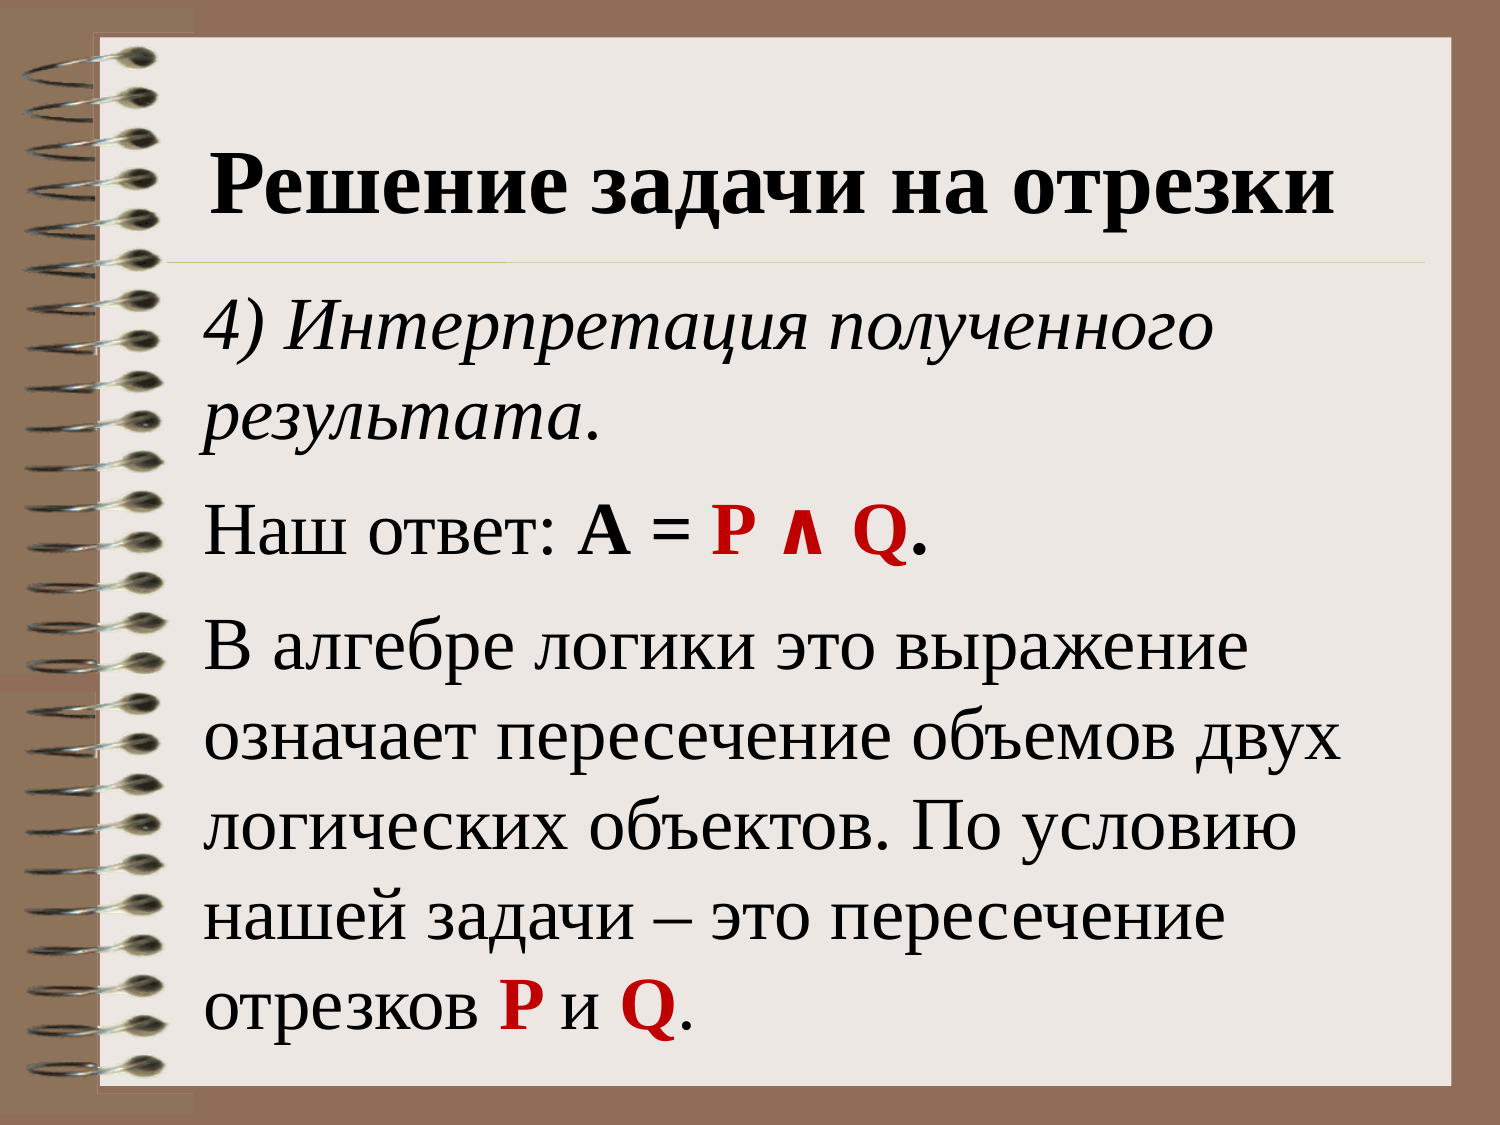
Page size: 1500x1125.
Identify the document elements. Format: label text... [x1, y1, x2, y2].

picture [0, 692, 194, 1115]
text_box Решение задачи на отрезки [194, 114, 1436, 240]
text_box 4) Интерпретация полученного результата. Наш ответ: А = P ∧ Q. В алгебре логики это выражение означает пересечение объемов двух логических объектов. По условию нашей задачи – это пересечение отрезков P и Q. [188, 267, 1406, 1052]
picture [0, 8, 194, 674]
